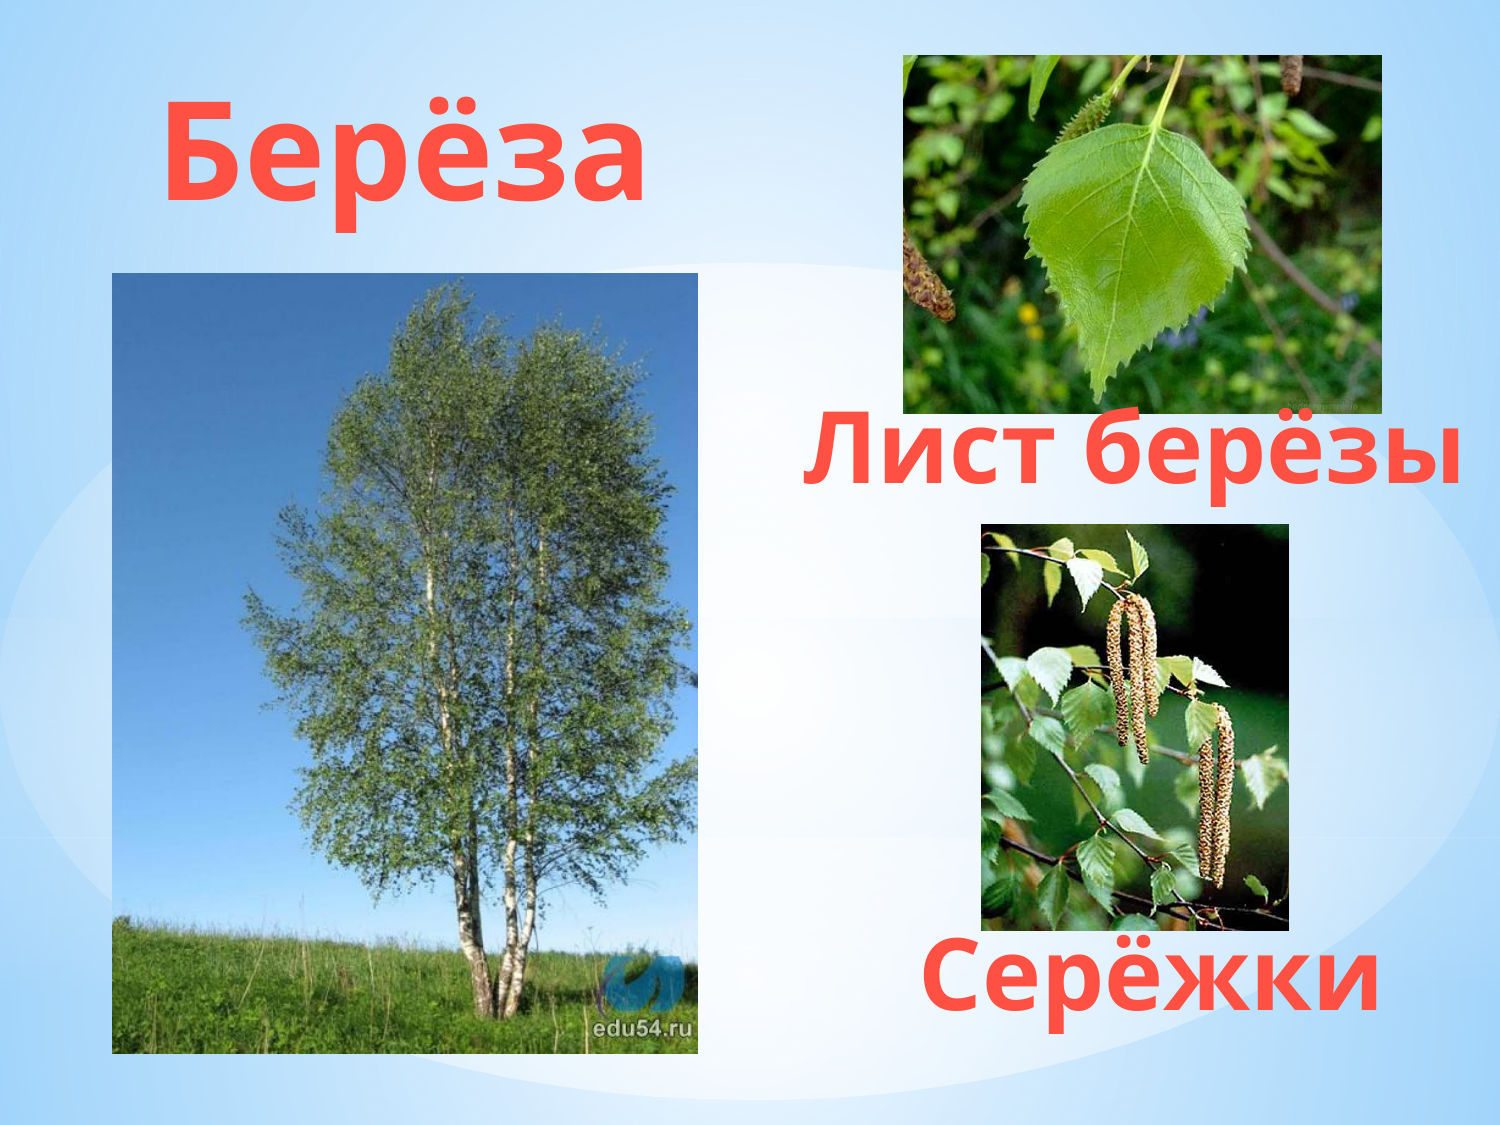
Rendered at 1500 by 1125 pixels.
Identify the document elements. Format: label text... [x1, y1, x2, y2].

text_box Берёза [141, 55, 668, 236]
picture [111, 273, 698, 1055]
picture [981, 524, 1289, 932]
picture [903, 54, 1382, 414]
text_box Лист берёзы [788, 375, 1482, 511]
text_box Серёжки [903, 902, 1400, 1038]
